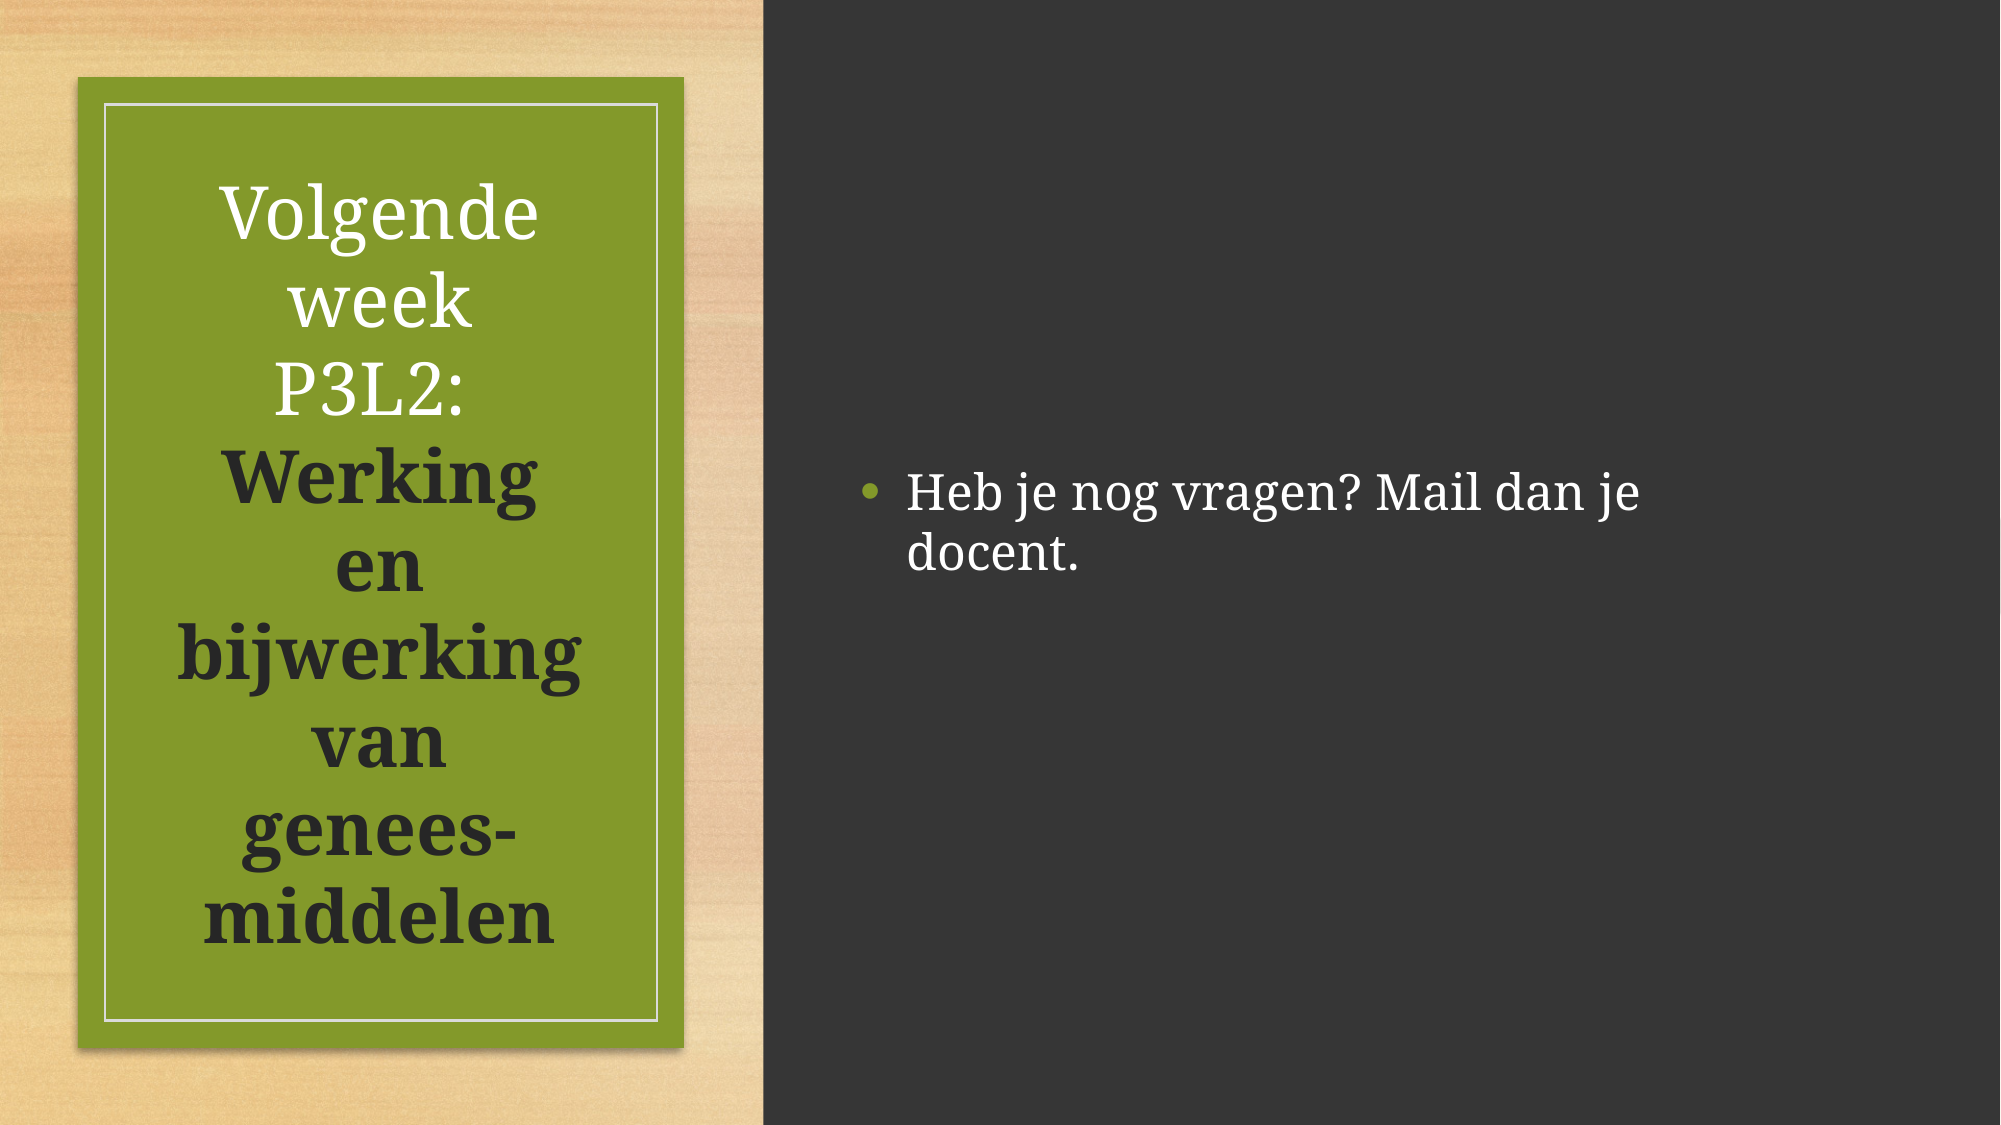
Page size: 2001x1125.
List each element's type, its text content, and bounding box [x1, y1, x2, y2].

title Volgende week P3L2: Werking en bijwerking van genees-middelen [156, 156, 605, 968]
text_box [0, 0, 762, 1125]
list Heb je nog vragen? Mail dan je docent. [844, 77, 1822, 964]
text_box [104, 103, 658, 1021]
text_box [77, 76, 685, 1049]
text_box [762, 0, 2000, 1125]
